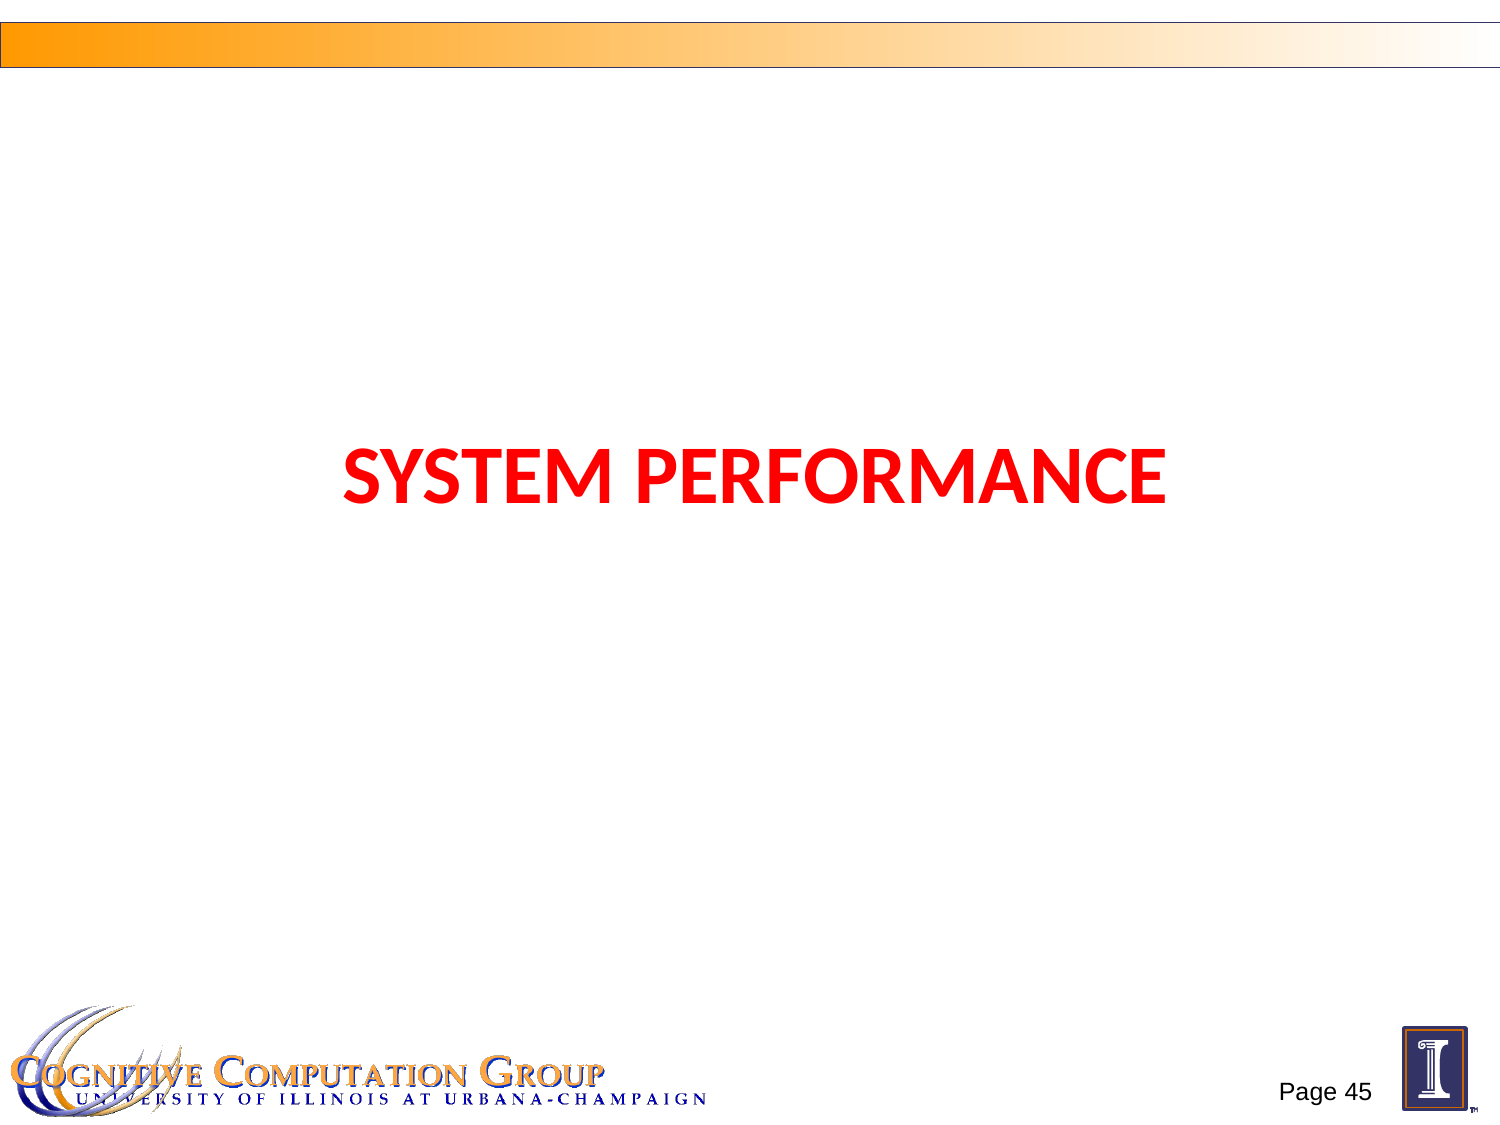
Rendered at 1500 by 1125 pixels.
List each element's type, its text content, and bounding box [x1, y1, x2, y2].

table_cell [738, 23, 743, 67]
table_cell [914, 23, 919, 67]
slide_number Page 45 [1237, 1074, 1388, 1113]
title System performance [118, 412, 1394, 636]
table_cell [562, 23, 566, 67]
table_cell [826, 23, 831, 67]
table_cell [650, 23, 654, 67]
picture [0, 1000, 713, 1125]
